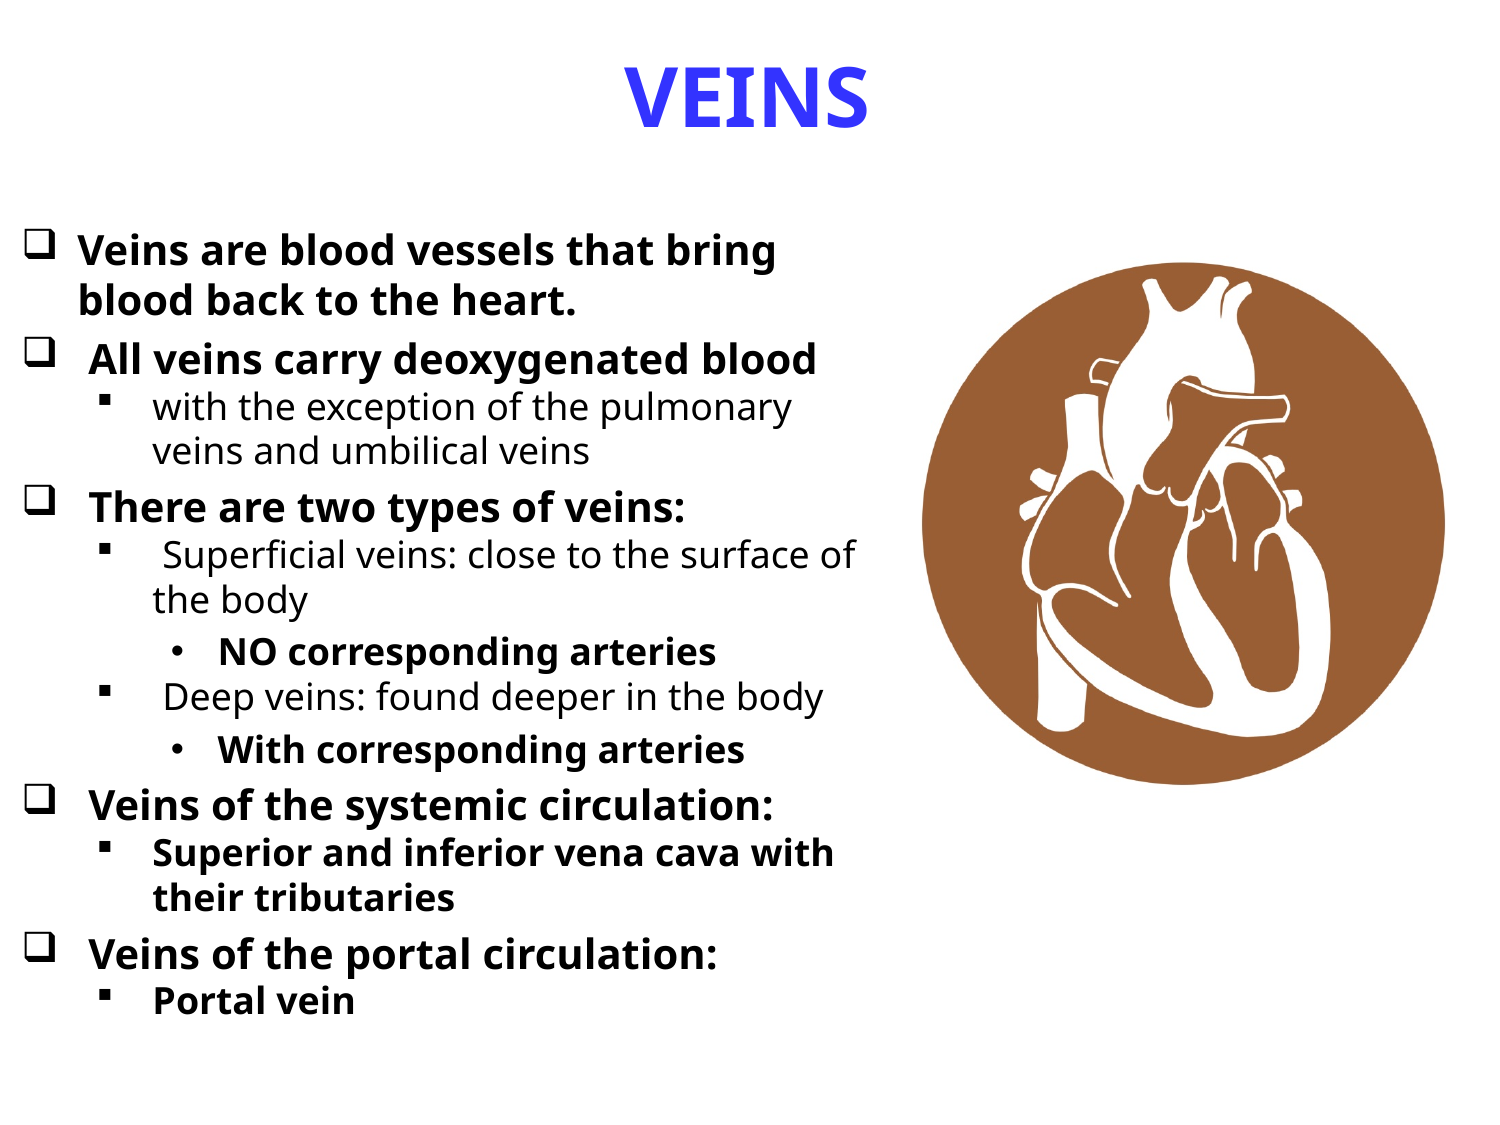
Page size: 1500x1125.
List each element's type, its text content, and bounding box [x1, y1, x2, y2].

title VEINS [72, 0, 1424, 188]
picture [898, 245, 1469, 805]
list Veins are blood vessels that bring blood back to the heart. All veins carry deoxygenated blood with the exception of the pulmonary veins and umbilical veins There are two types of veins: Superficial veins: close to the surface of the body NO corresponding arteries Deep veins: found deeper in the body With corresponding arteries Veins of the systemic circulation: Superior and inferior vena cava with their tributaries Veins of the portal circulation: Portal vein [5, 216, 894, 955]
